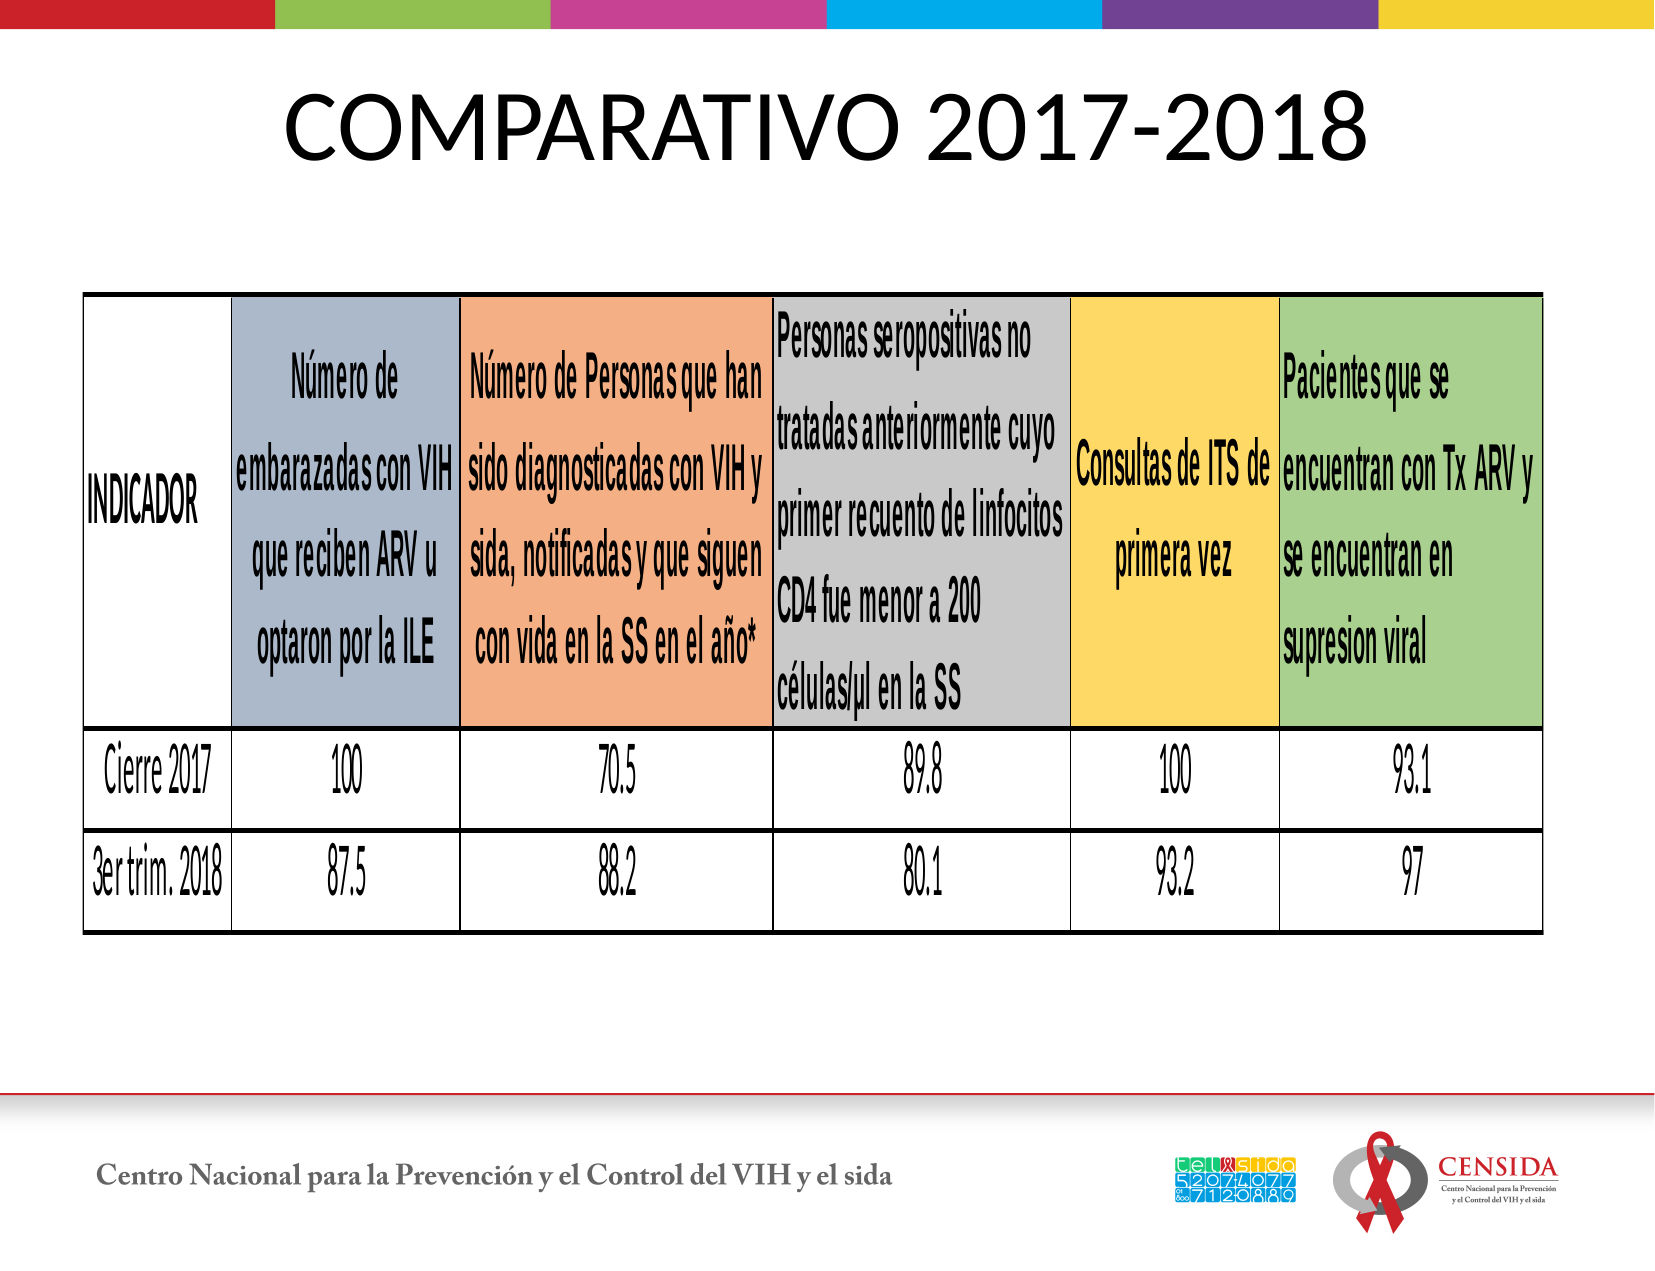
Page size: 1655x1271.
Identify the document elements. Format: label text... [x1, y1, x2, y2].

title COMPARATIVO 2017-2018 [82, 50, 1572, 263]
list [82, 292, 1546, 941]
picture [0, 0, 1655, 1271]
